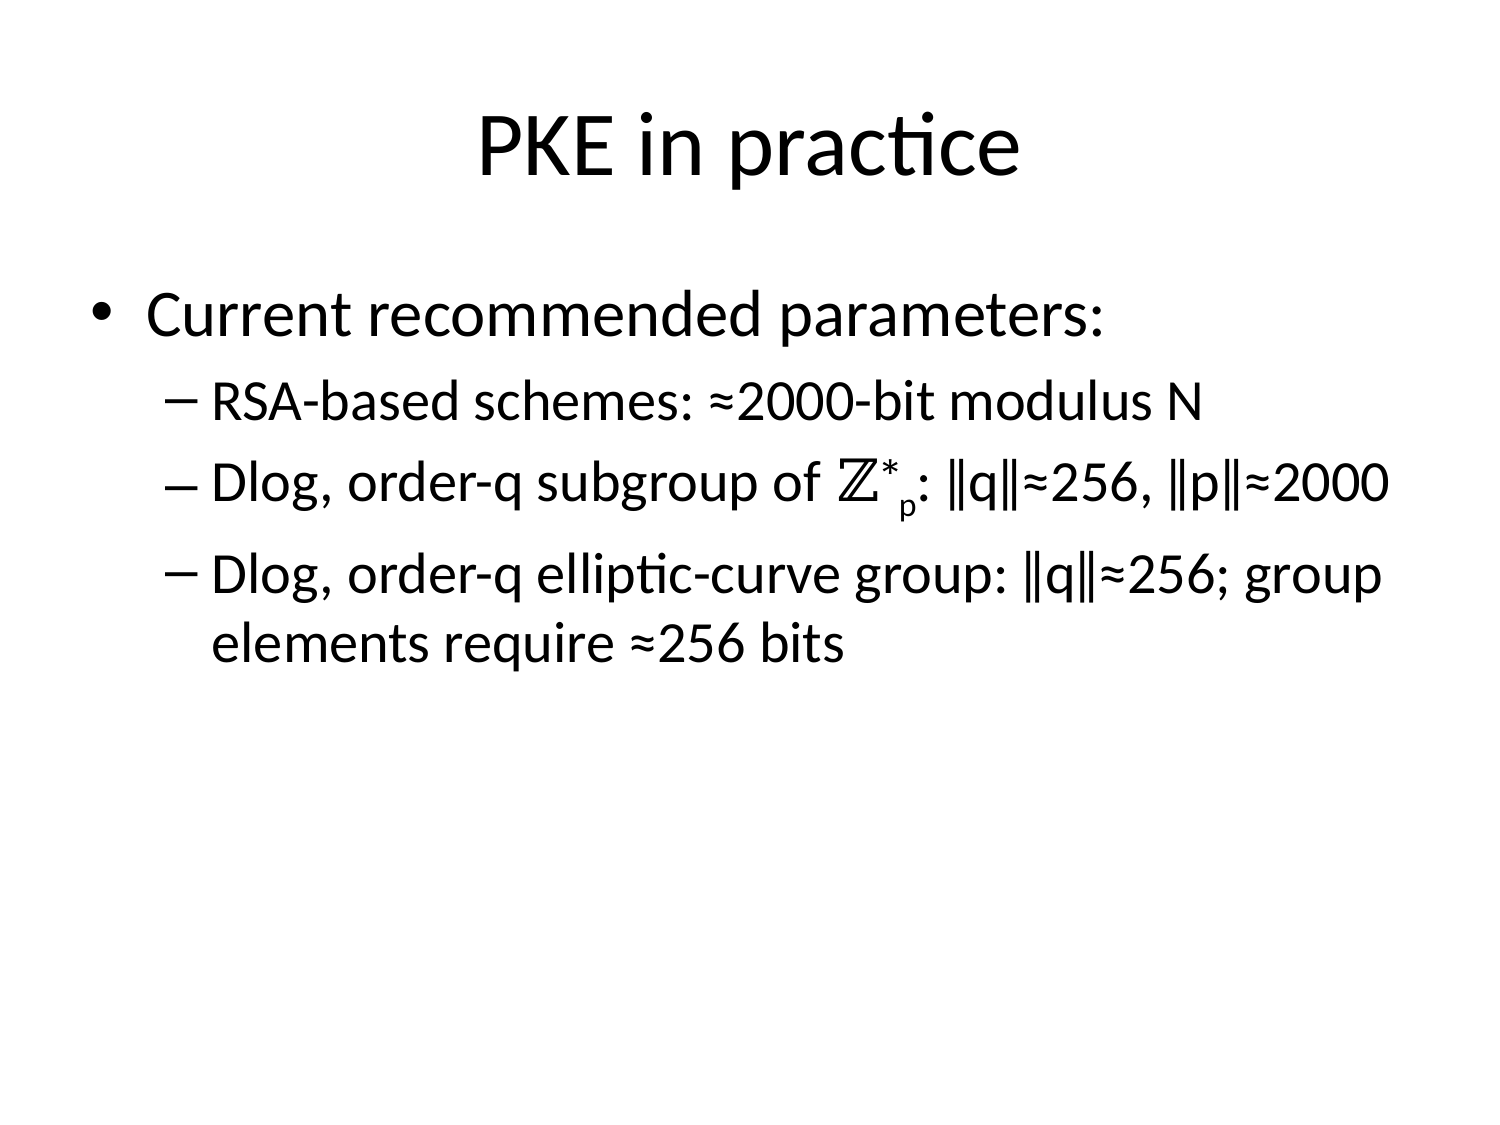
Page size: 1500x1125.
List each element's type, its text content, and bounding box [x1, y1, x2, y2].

list Current recommended parameters: RSA-based schemes: ≈2000-bit modulus N Dlog, order-q subgroup of ℤ*p: ǁqǁ≈256, ǁpǁ≈2000 Dlog, order-q elliptic-curve group: ǁqǁ≈256; group elements require ≈256 bits [75, 262, 1425, 1005]
title PKE in practice [75, 45, 1425, 233]
